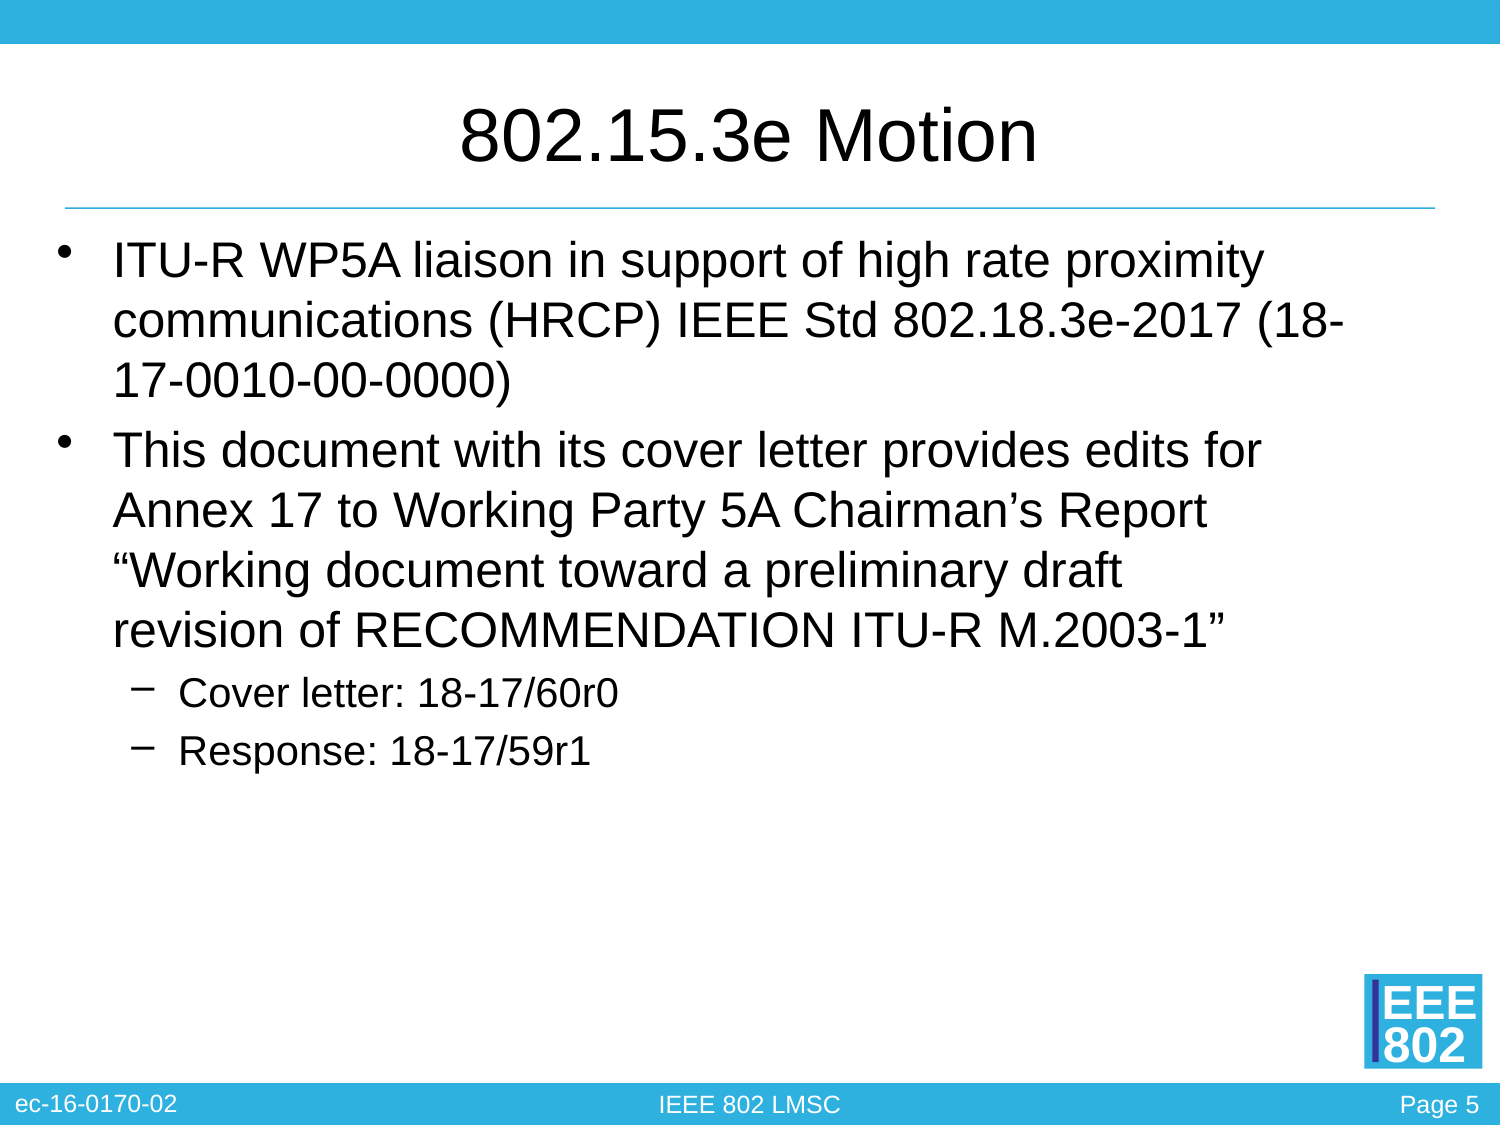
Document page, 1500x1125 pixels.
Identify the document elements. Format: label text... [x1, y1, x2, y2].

list ITU-R WP5A liaison in support of high rate proximity communications (HRCP) IEEE Std 802.18.3e-2017 (18-17-0010-00-0000) This document with its cover letter provides edits for Annex 17 to Working Party 5A Chairman’s Report “Working document toward a preliminary draft revision of RECOMMENDATION ITU-R M.2003-1” Cover letter: 18-17/60r0 Response: 18-17/59r1 [41, 220, 1392, 963]
title 802.15.3e Motion [75, 66, 1425, 197]
